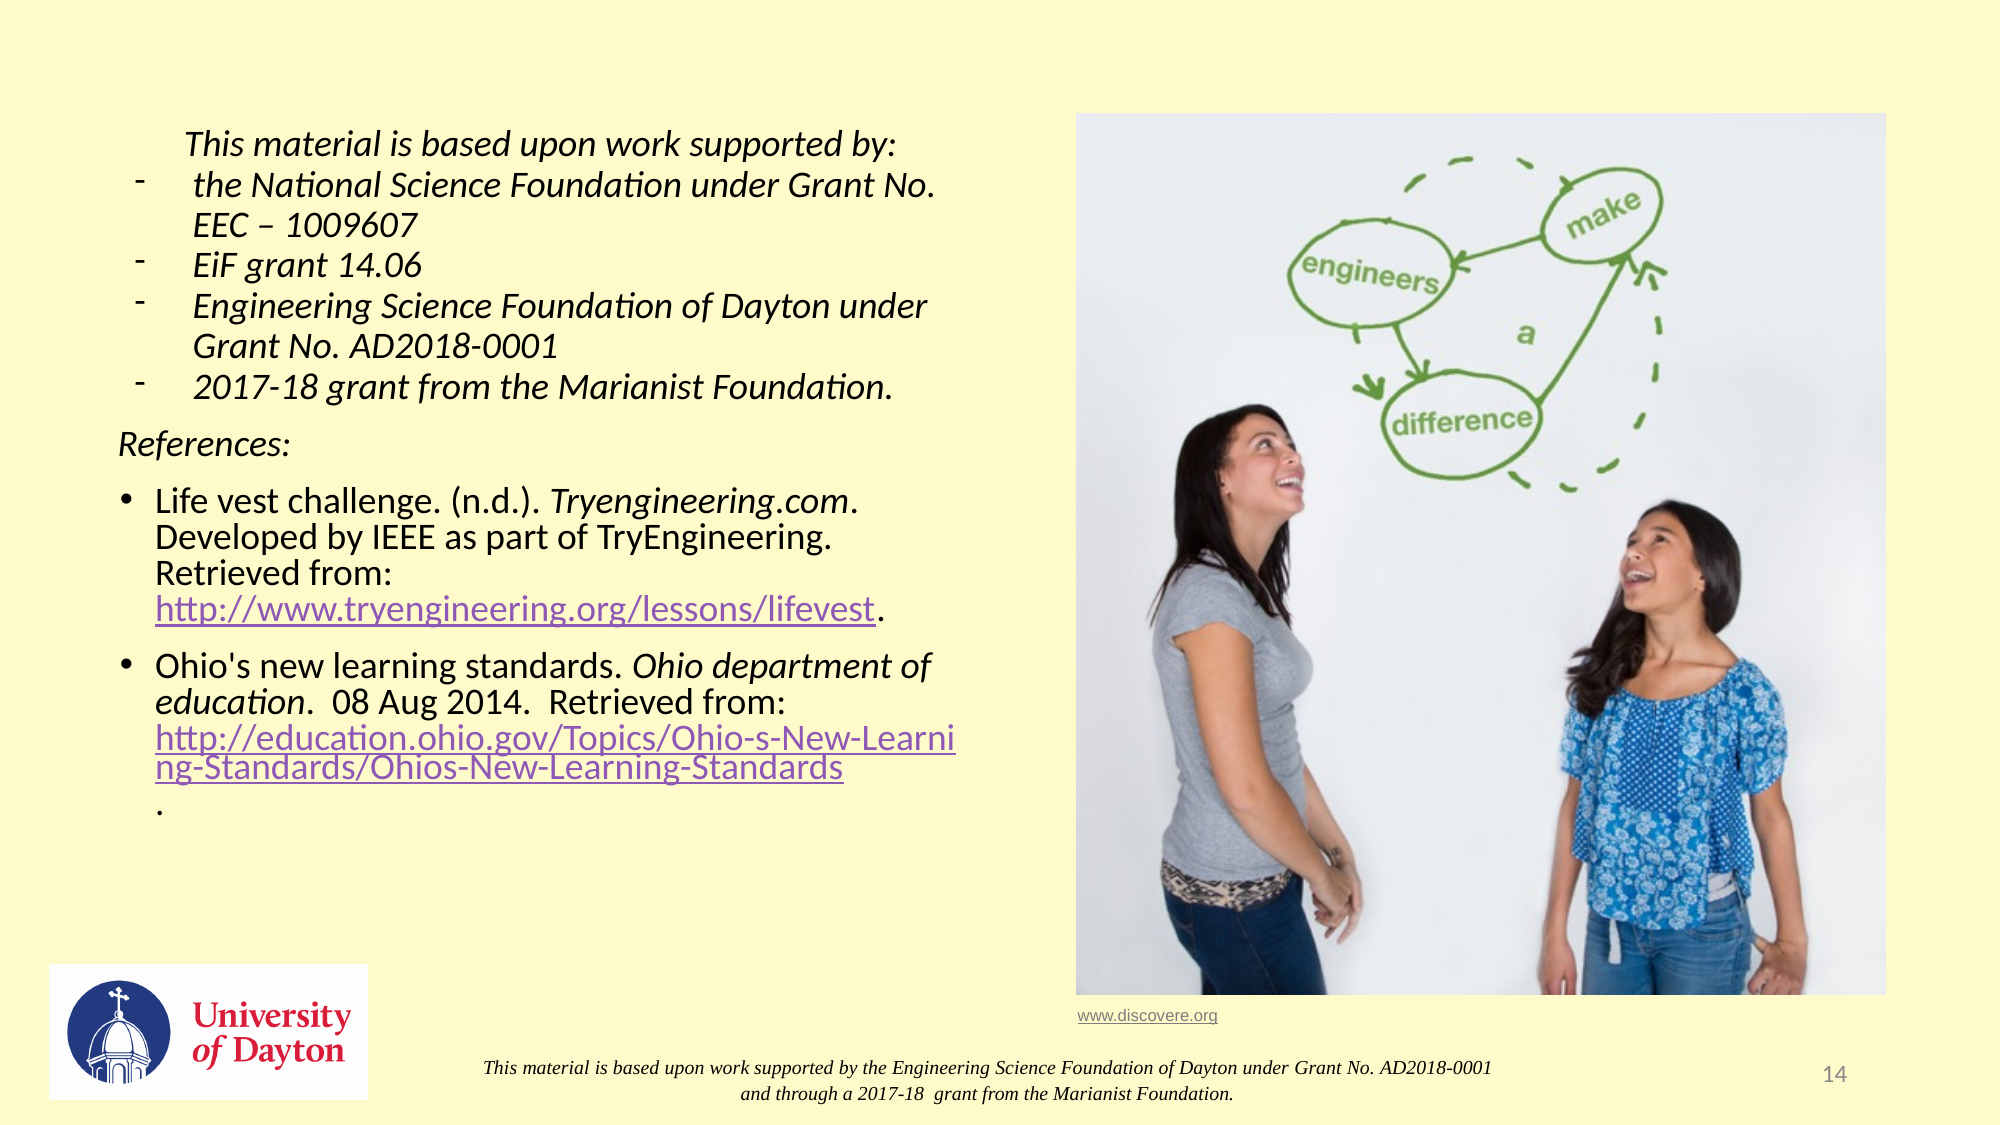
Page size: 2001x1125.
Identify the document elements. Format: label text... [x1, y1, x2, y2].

picture [1076, 113, 1887, 996]
picture [48, 963, 369, 1101]
list This material is based upon work supported by: the National Science Foundation under Grant No. EEC – 1009607 EiF grant 14.06 Engineering Science Foundation of Dayton under Grant No. AD2018-0001 2017-18 grant from the Marianist Foundation. References: Life vest challenge. (n.d.). Tryengineering.com. Developed by IEEE as part of TryEngineering. Retrieved from: http://www.tryengineering.org/lessons/lifevest. Ohio's new learning standards. Ohio department of education. 08 Aug 2014. Retrieved from: http://education.ohio.gov/Topics/Ohio-s-New-Learning-Standards/Ohios-New-Learning-Standards. [102, 116, 988, 1027]
text_box www.discovere.org [1062, 997, 1422, 1058]
